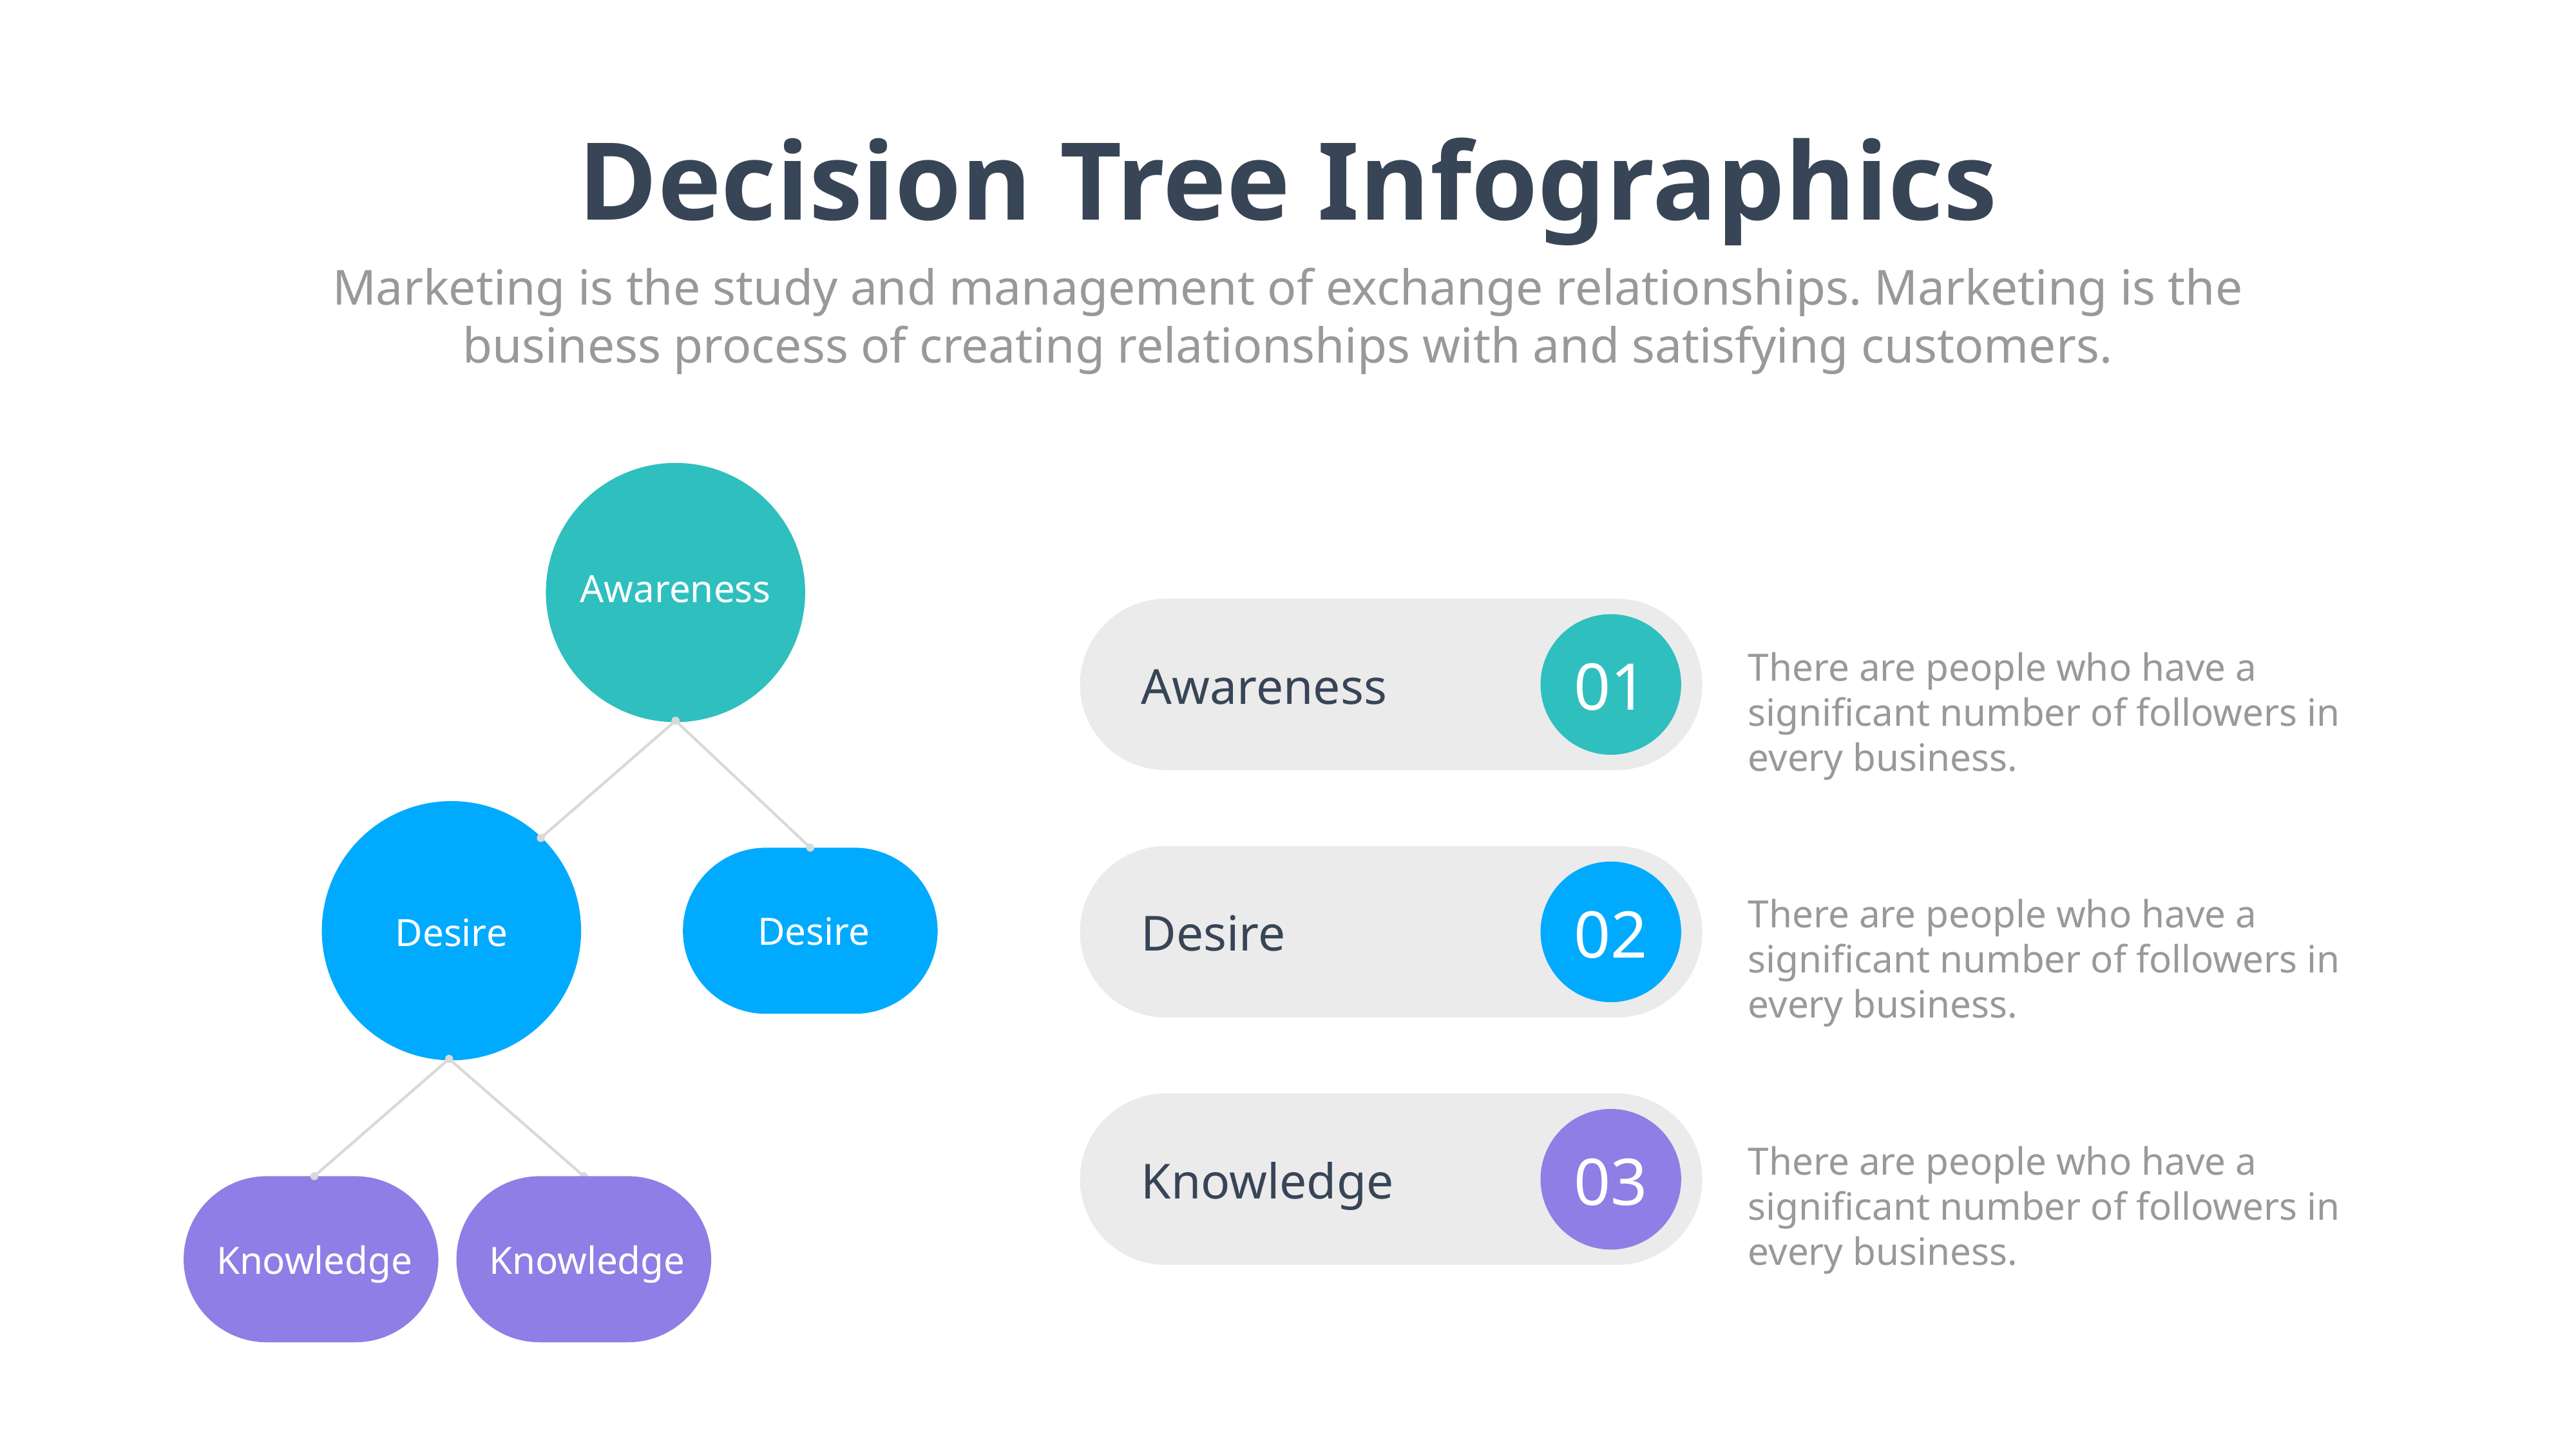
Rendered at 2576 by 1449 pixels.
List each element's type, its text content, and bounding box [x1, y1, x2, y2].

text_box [184, 462, 2423, 1343]
text_box Marketing is the study and management of exchange relationships. Marketing is the business process of creating relationships with and satisfying customers. [281, 251, 2295, 377]
text_box Decision Tree Infographics [568, 108, 2008, 247]
